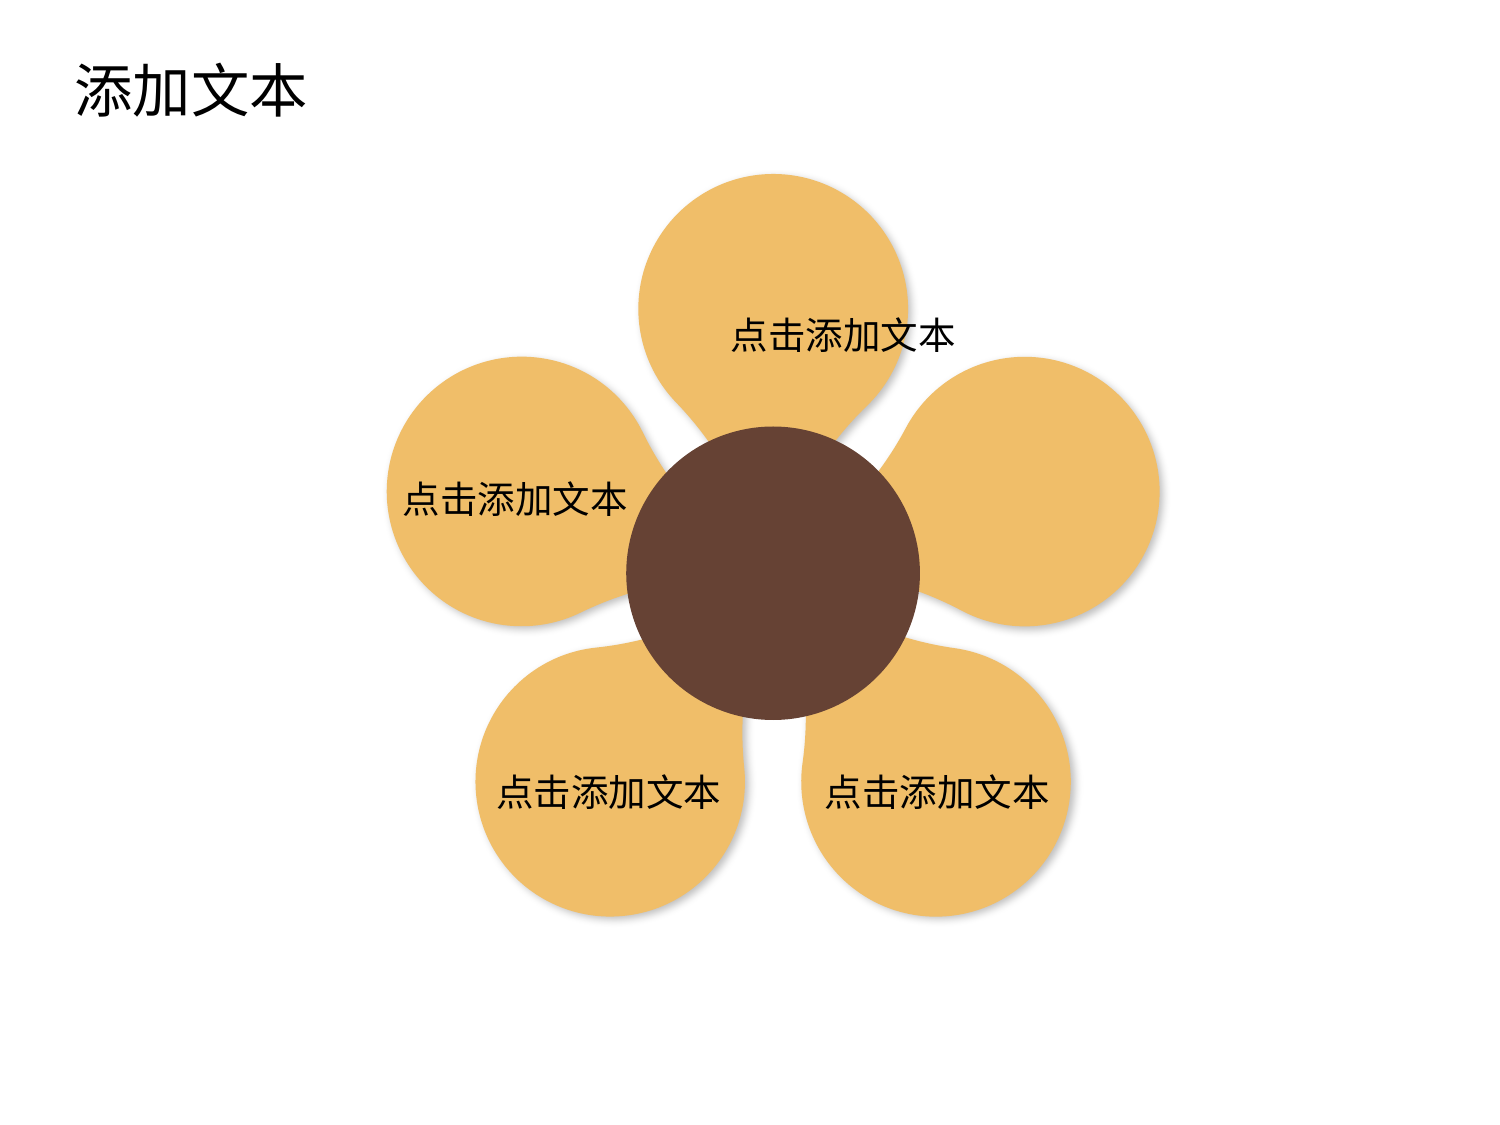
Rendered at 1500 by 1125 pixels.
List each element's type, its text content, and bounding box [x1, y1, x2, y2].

text_box 添加文本 [60, 46, 323, 132]
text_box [386, 173, 1160, 973]
